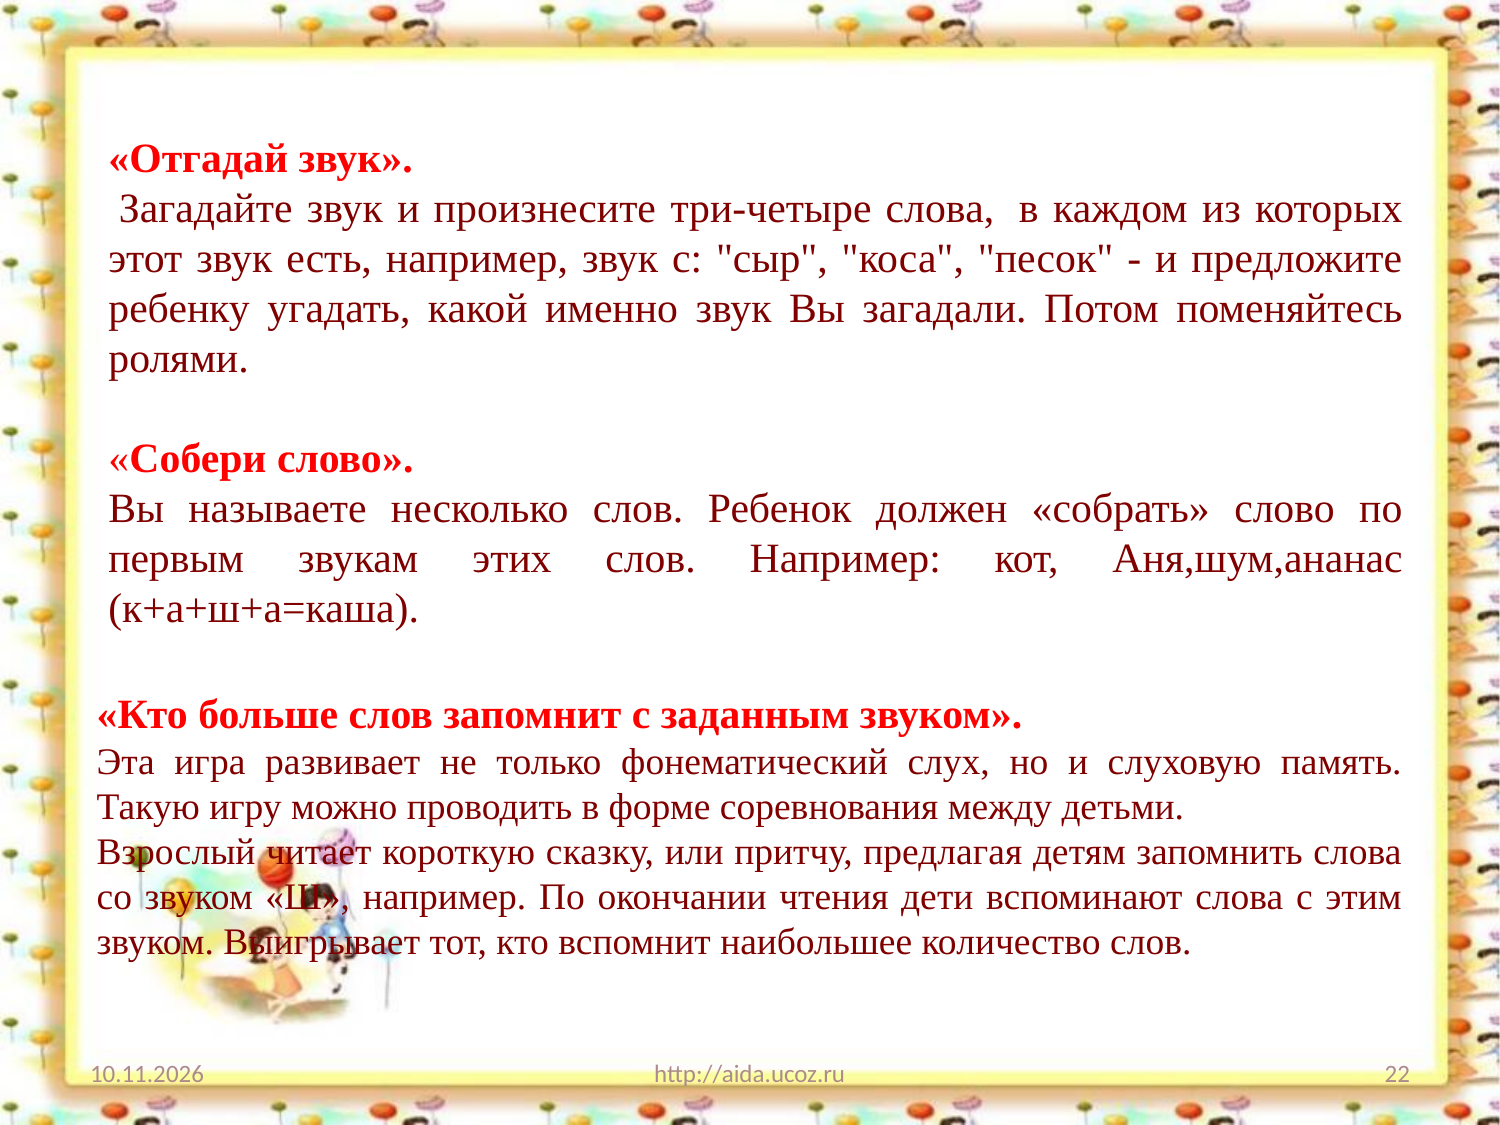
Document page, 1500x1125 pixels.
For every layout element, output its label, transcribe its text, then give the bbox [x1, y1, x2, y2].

picture [0, 0, 1500, 1125]
text_box «Отгадай звук». Загадайте звук и произнесите три-четыре слова, в каждом из которых этот звук есть, например, звук с: "сыр", "коса", "песок" - и предложите ребенку угадать, какой именно звук Вы загадали. Потом поменяйтесь ролями. «Собери слово». Вы называете несколько слов. Ребенок должен «собрать» слово по первым звукам этих слов. Например: кот, Аня,шум,ананас (к+а+ш+а=каша). [93, 123, 1418, 639]
footer http://aida.ucoz.ru [512, 1042, 988, 1103]
text_box «Кто больше слов запомнит с заданным звуком». Эта игра развивает не только фонематический слух, но и слуховую память. Такую игру можно проводить в форме соревнования между детьми. Взрослый читает короткую сказку, или притчу, предлагая детям запомнить слова со звуком «Ш», например. По окончании чтения дети вспоминают слова с этим звуком. Выигрывает тот, кто вспомнит наибольшее количество слов. [81, 679, 1418, 970]
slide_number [75, 1042, 425, 1103]
slide_number 22 [1074, 1042, 1425, 1103]
